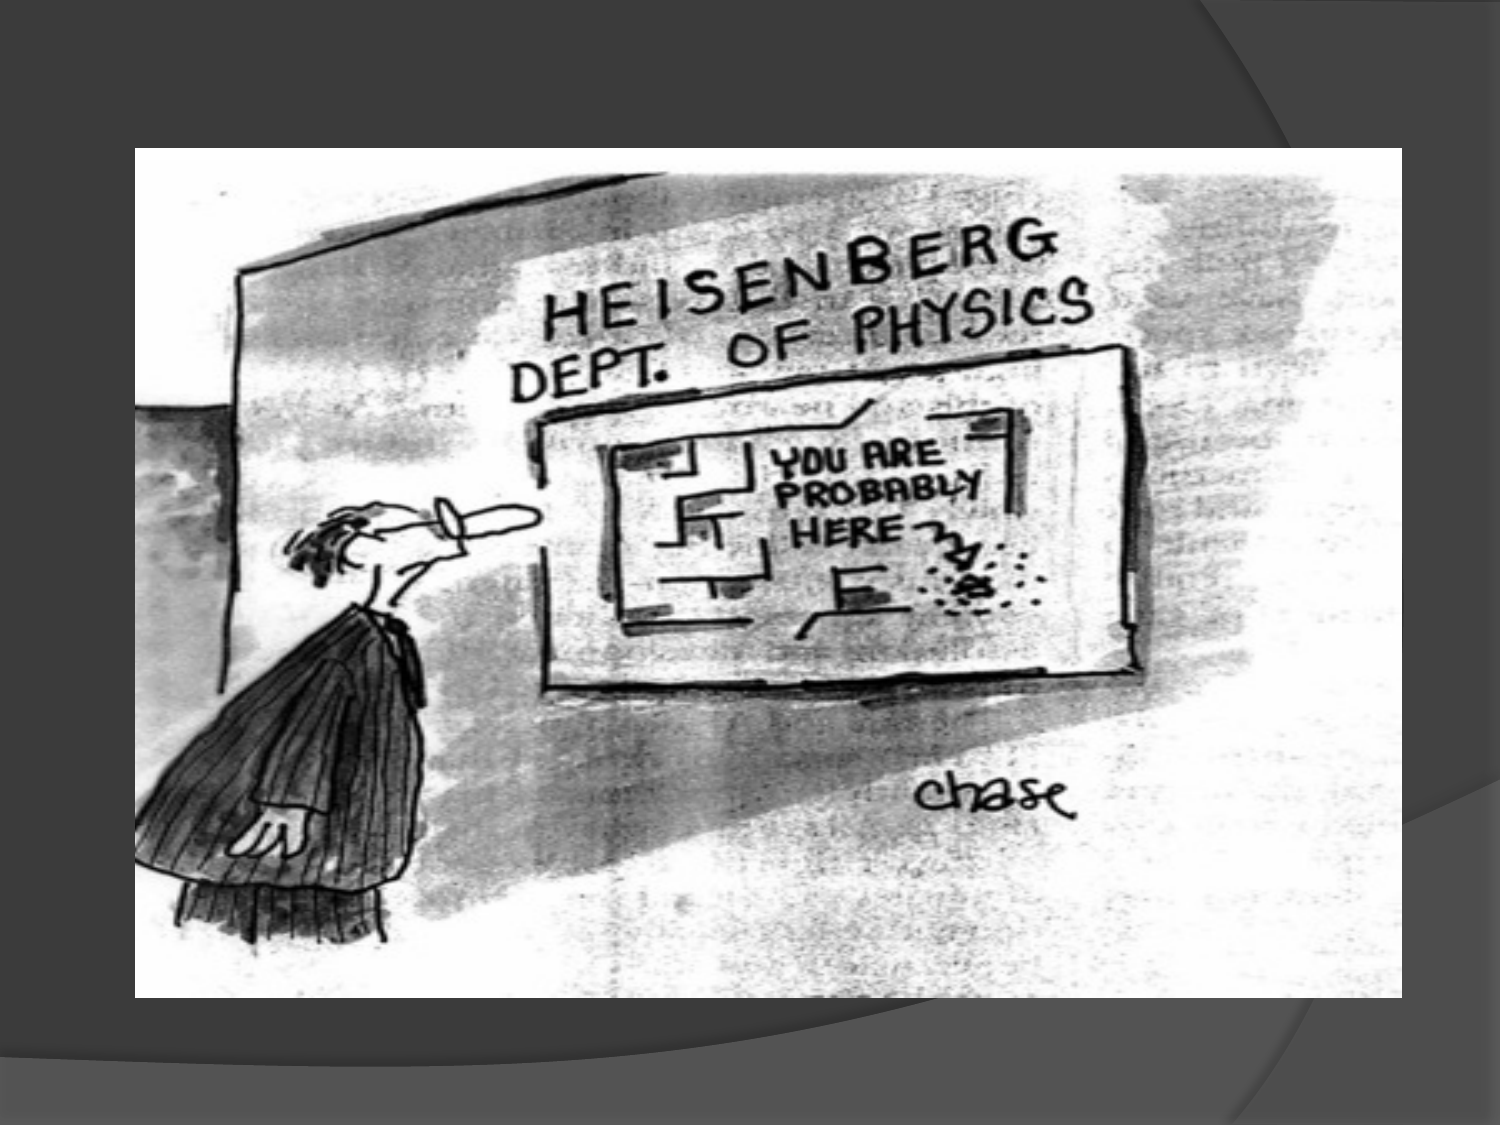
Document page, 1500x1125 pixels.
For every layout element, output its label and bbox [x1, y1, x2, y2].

picture [135, 148, 1402, 998]
